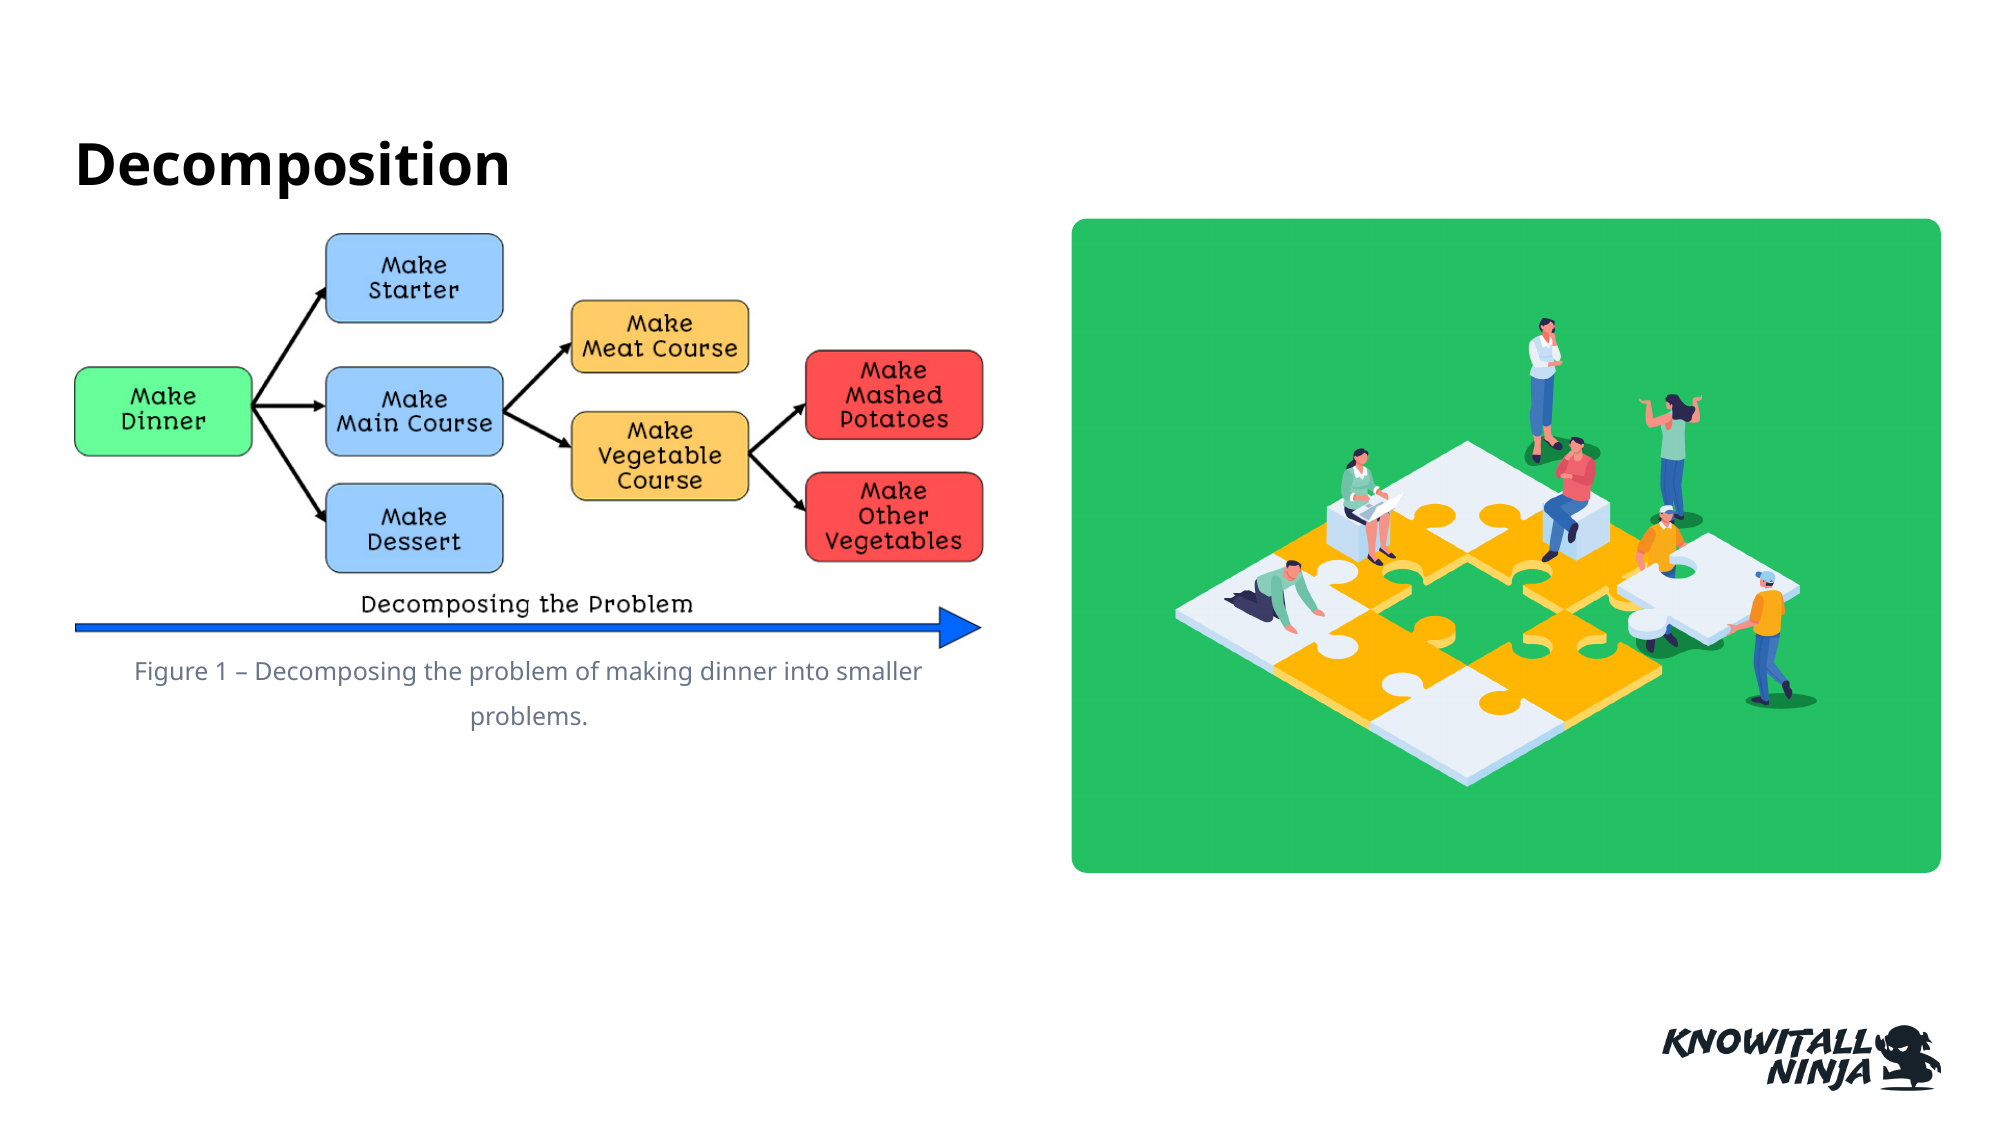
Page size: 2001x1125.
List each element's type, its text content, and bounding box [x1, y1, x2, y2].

list Figure 1 – Decomposing the problem of making dinner into smaller problems. [59, 218, 1000, 1091]
picture [1071, 218, 1942, 874]
title Decomposition [59, 117, 1000, 206]
picture [1662, 1025, 1941, 1091]
picture [73, 232, 985, 650]
